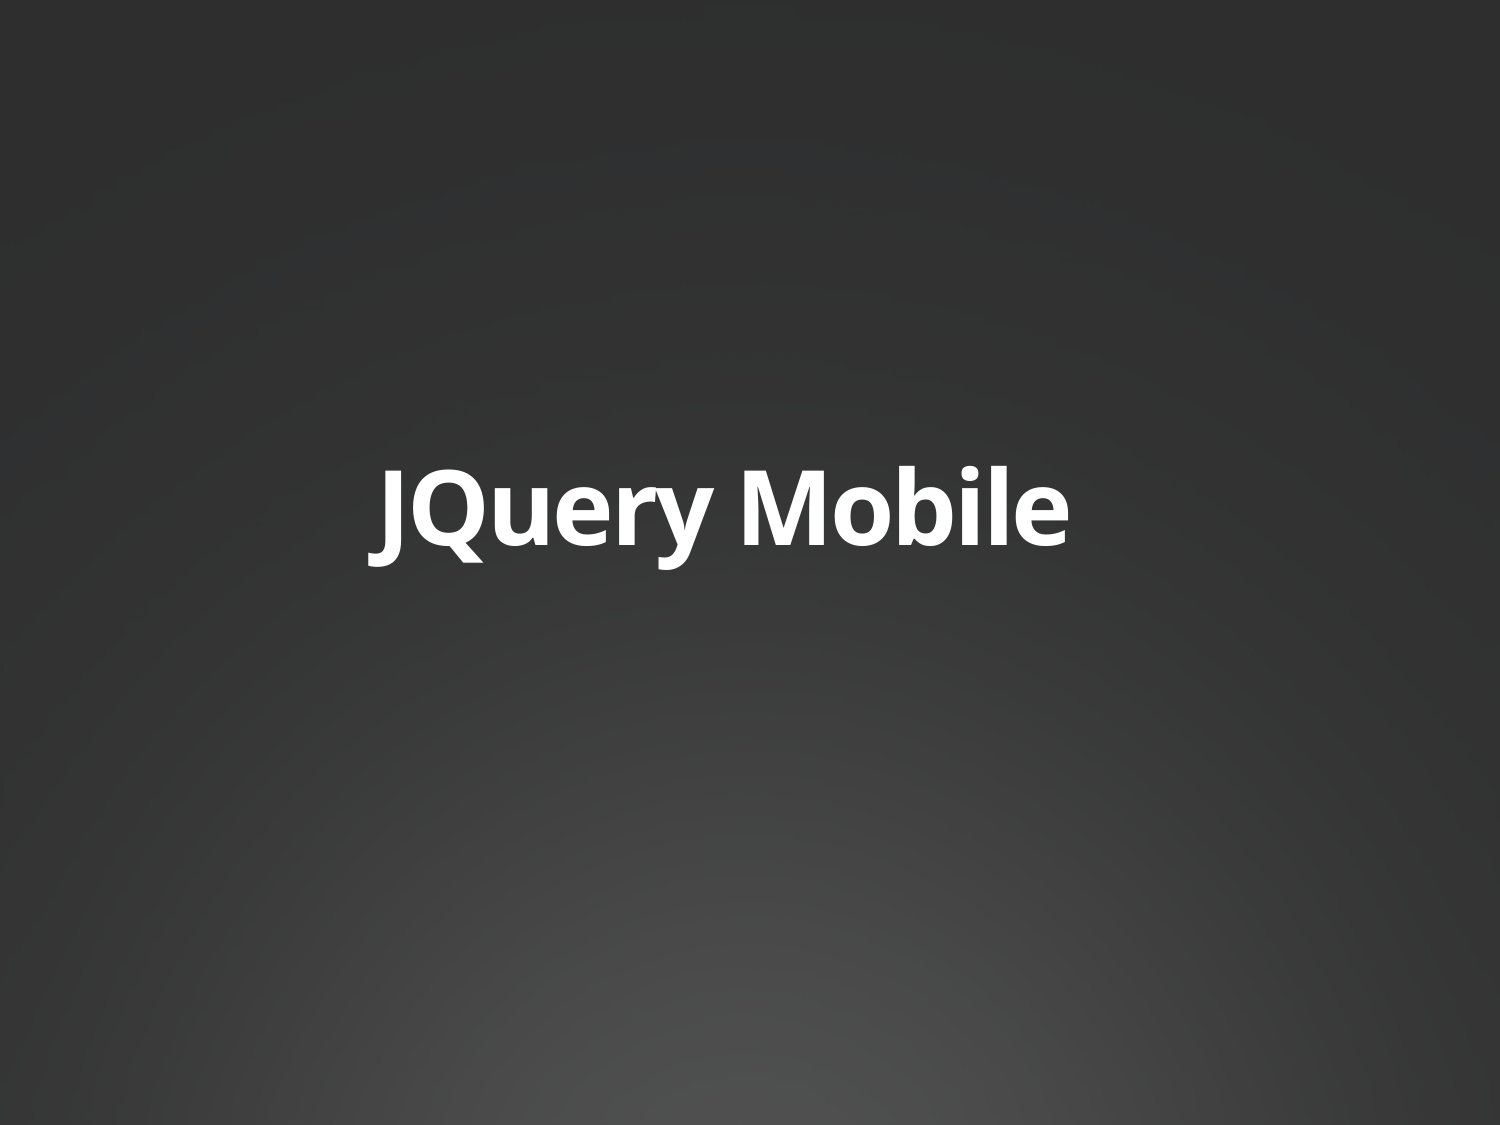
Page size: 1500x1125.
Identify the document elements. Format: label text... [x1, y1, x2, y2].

title JQuery Mobile [49, 426, 1400, 711]
